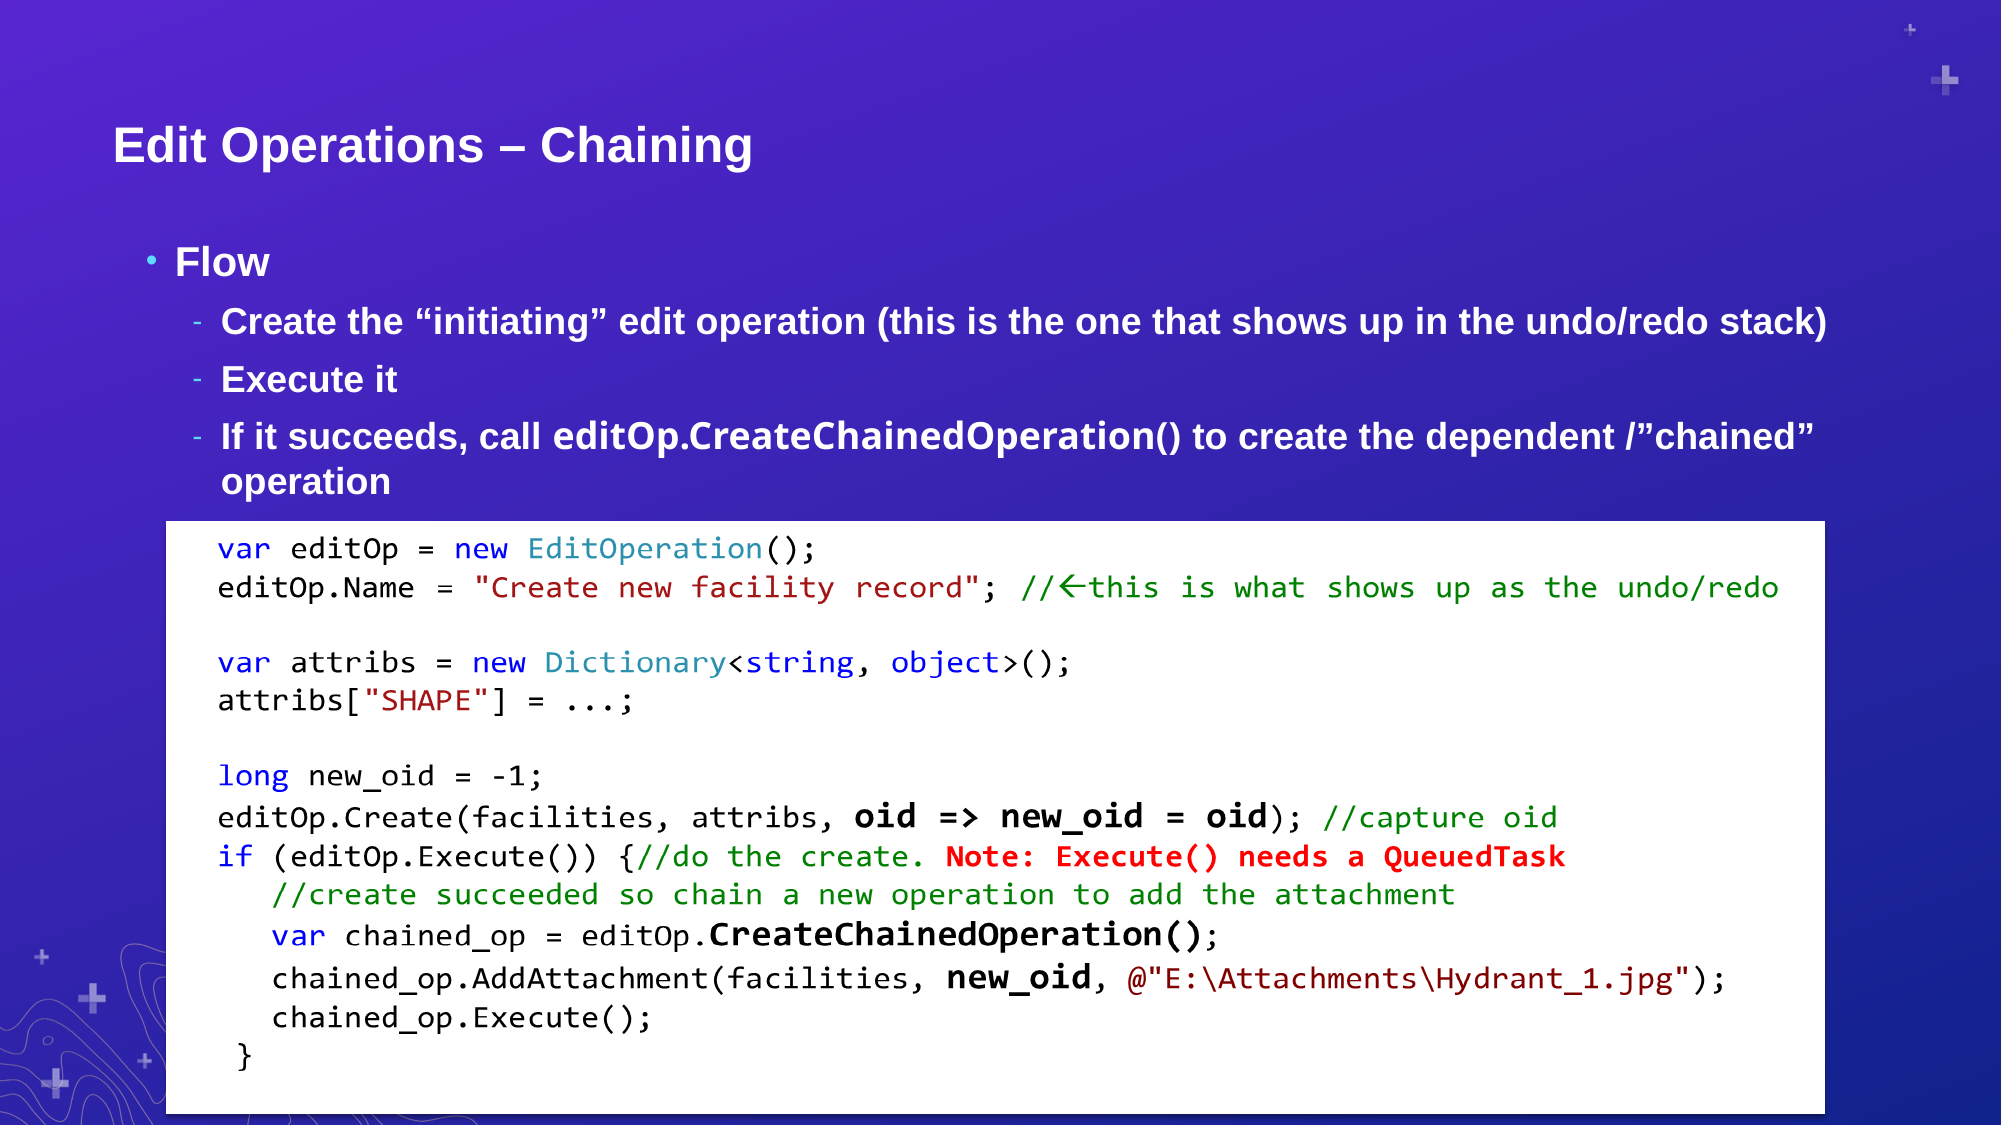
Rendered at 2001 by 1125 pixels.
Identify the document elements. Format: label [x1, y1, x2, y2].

picture [159, 515, 1834, 1124]
text_box [0, 0, 2000, 1125]
